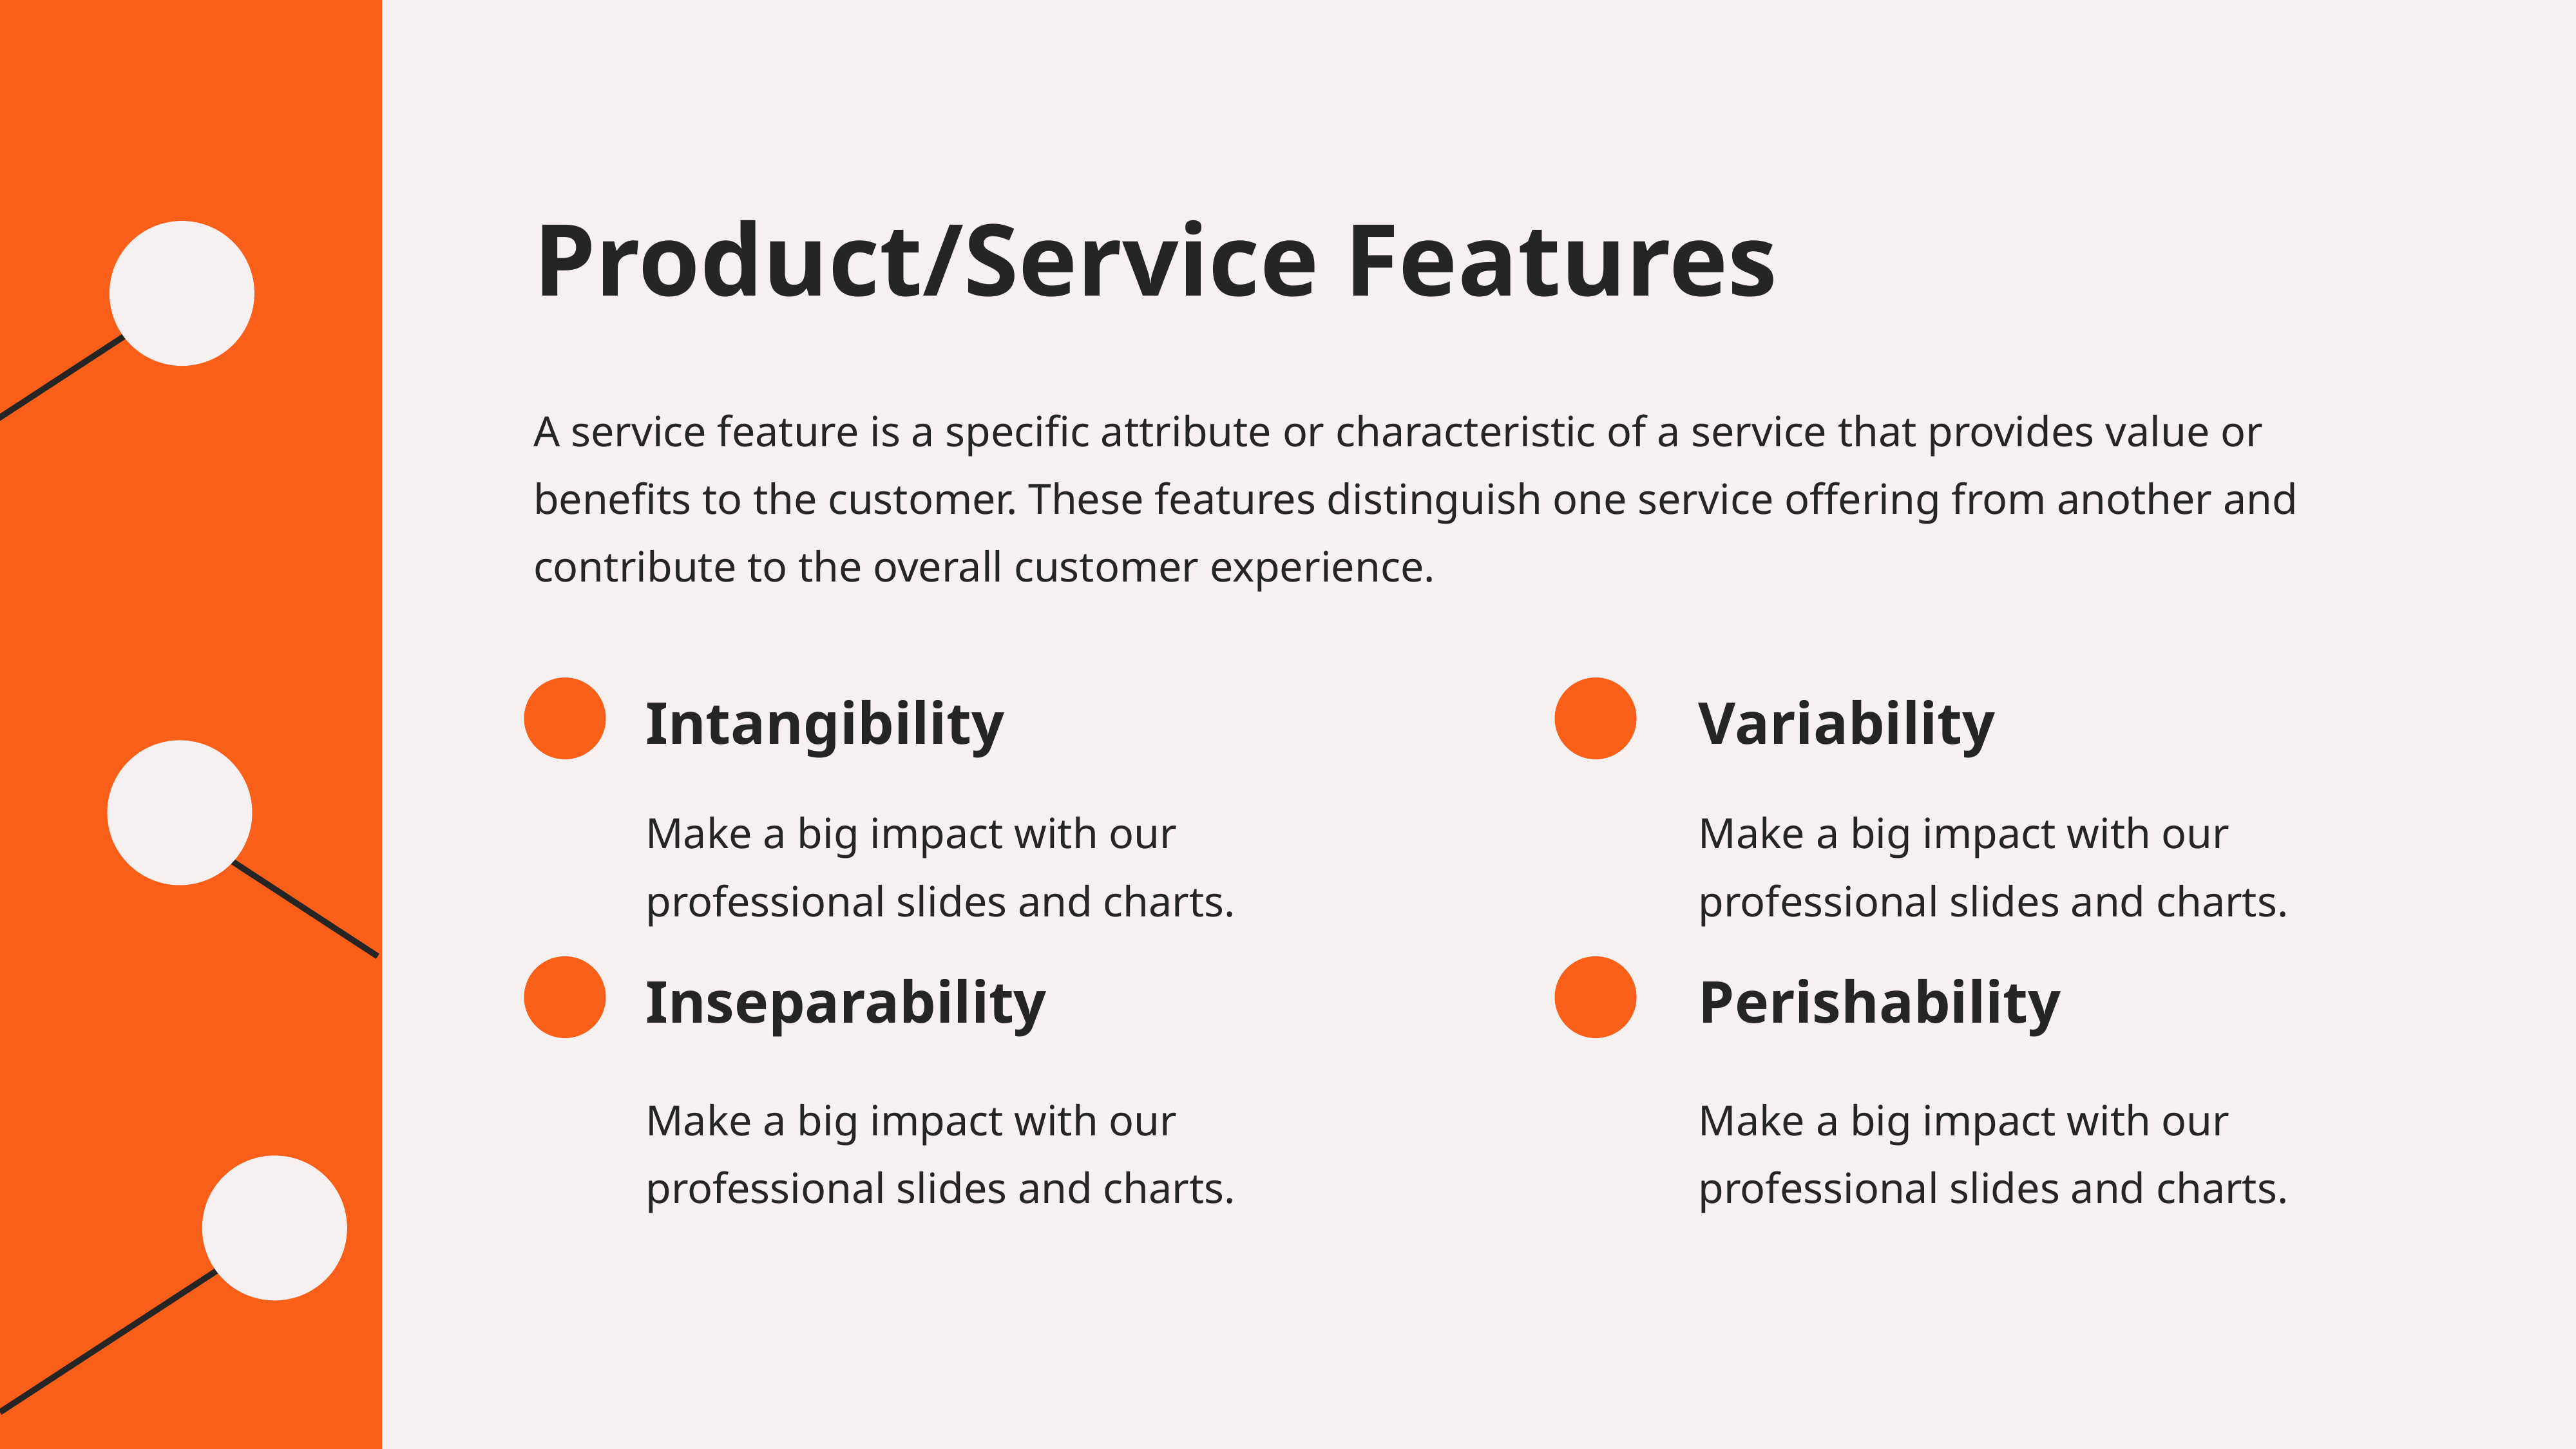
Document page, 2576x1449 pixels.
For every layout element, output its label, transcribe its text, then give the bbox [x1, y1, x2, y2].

text_box Make a big impact with our professional slides and charts. [1689, 1071, 2416, 1217]
text_box Product/Service Features [524, 180, 2416, 321]
text_box [201, 1155, 348, 1302]
text_box [523, 955, 607, 1039]
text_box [0, 298, 182, 433]
text_box A service feature is a specific attribute or characteristic of a service that provides value or benefits to the customer. These features distinguish one service offering from another and contribute to the overall customer experience. [524, 382, 2416, 596]
text_box [1554, 955, 1637, 1039]
text_box Variability [1689, 674, 2416, 761]
text_box [106, 739, 253, 886]
text_box [1554, 676, 1637, 761]
text_box [523, 676, 607, 761]
text_box Make a big impact with our professional slides and charts. [636, 1071, 1362, 1217]
text_box [108, 220, 255, 367]
text_box Intangibility [636, 674, 1362, 761]
text_box [0, 0, 383, 1449]
text_box Inseparability [636, 953, 1362, 1039]
text_box Make a big impact with our professional slides and charts. [636, 784, 1362, 930]
text_box Make a big impact with our professional slides and charts. [1689, 784, 2416, 930]
text_box Perishability [1689, 953, 2416, 1039]
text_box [0, 1251, 246, 1412]
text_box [171, 821, 378, 956]
